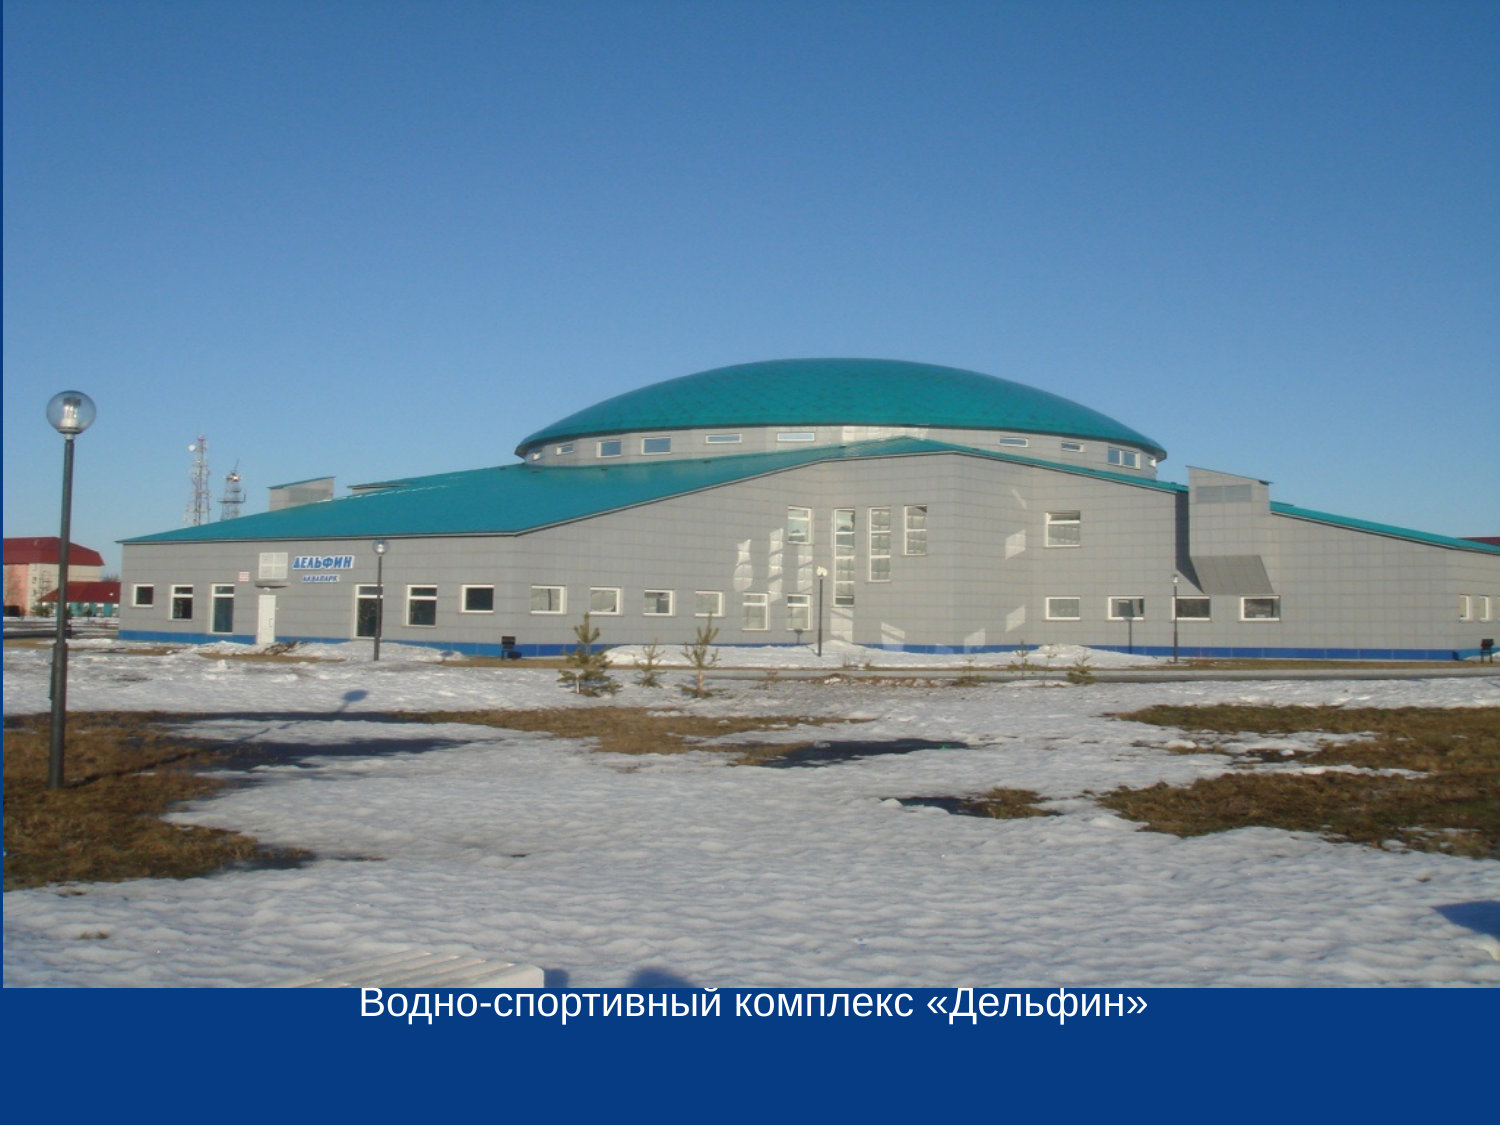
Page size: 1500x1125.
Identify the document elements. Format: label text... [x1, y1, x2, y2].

list Водно-спортивный комплекс «Дельфин» [150, 998, 1350, 1106]
picture [3, 0, 1500, 989]
